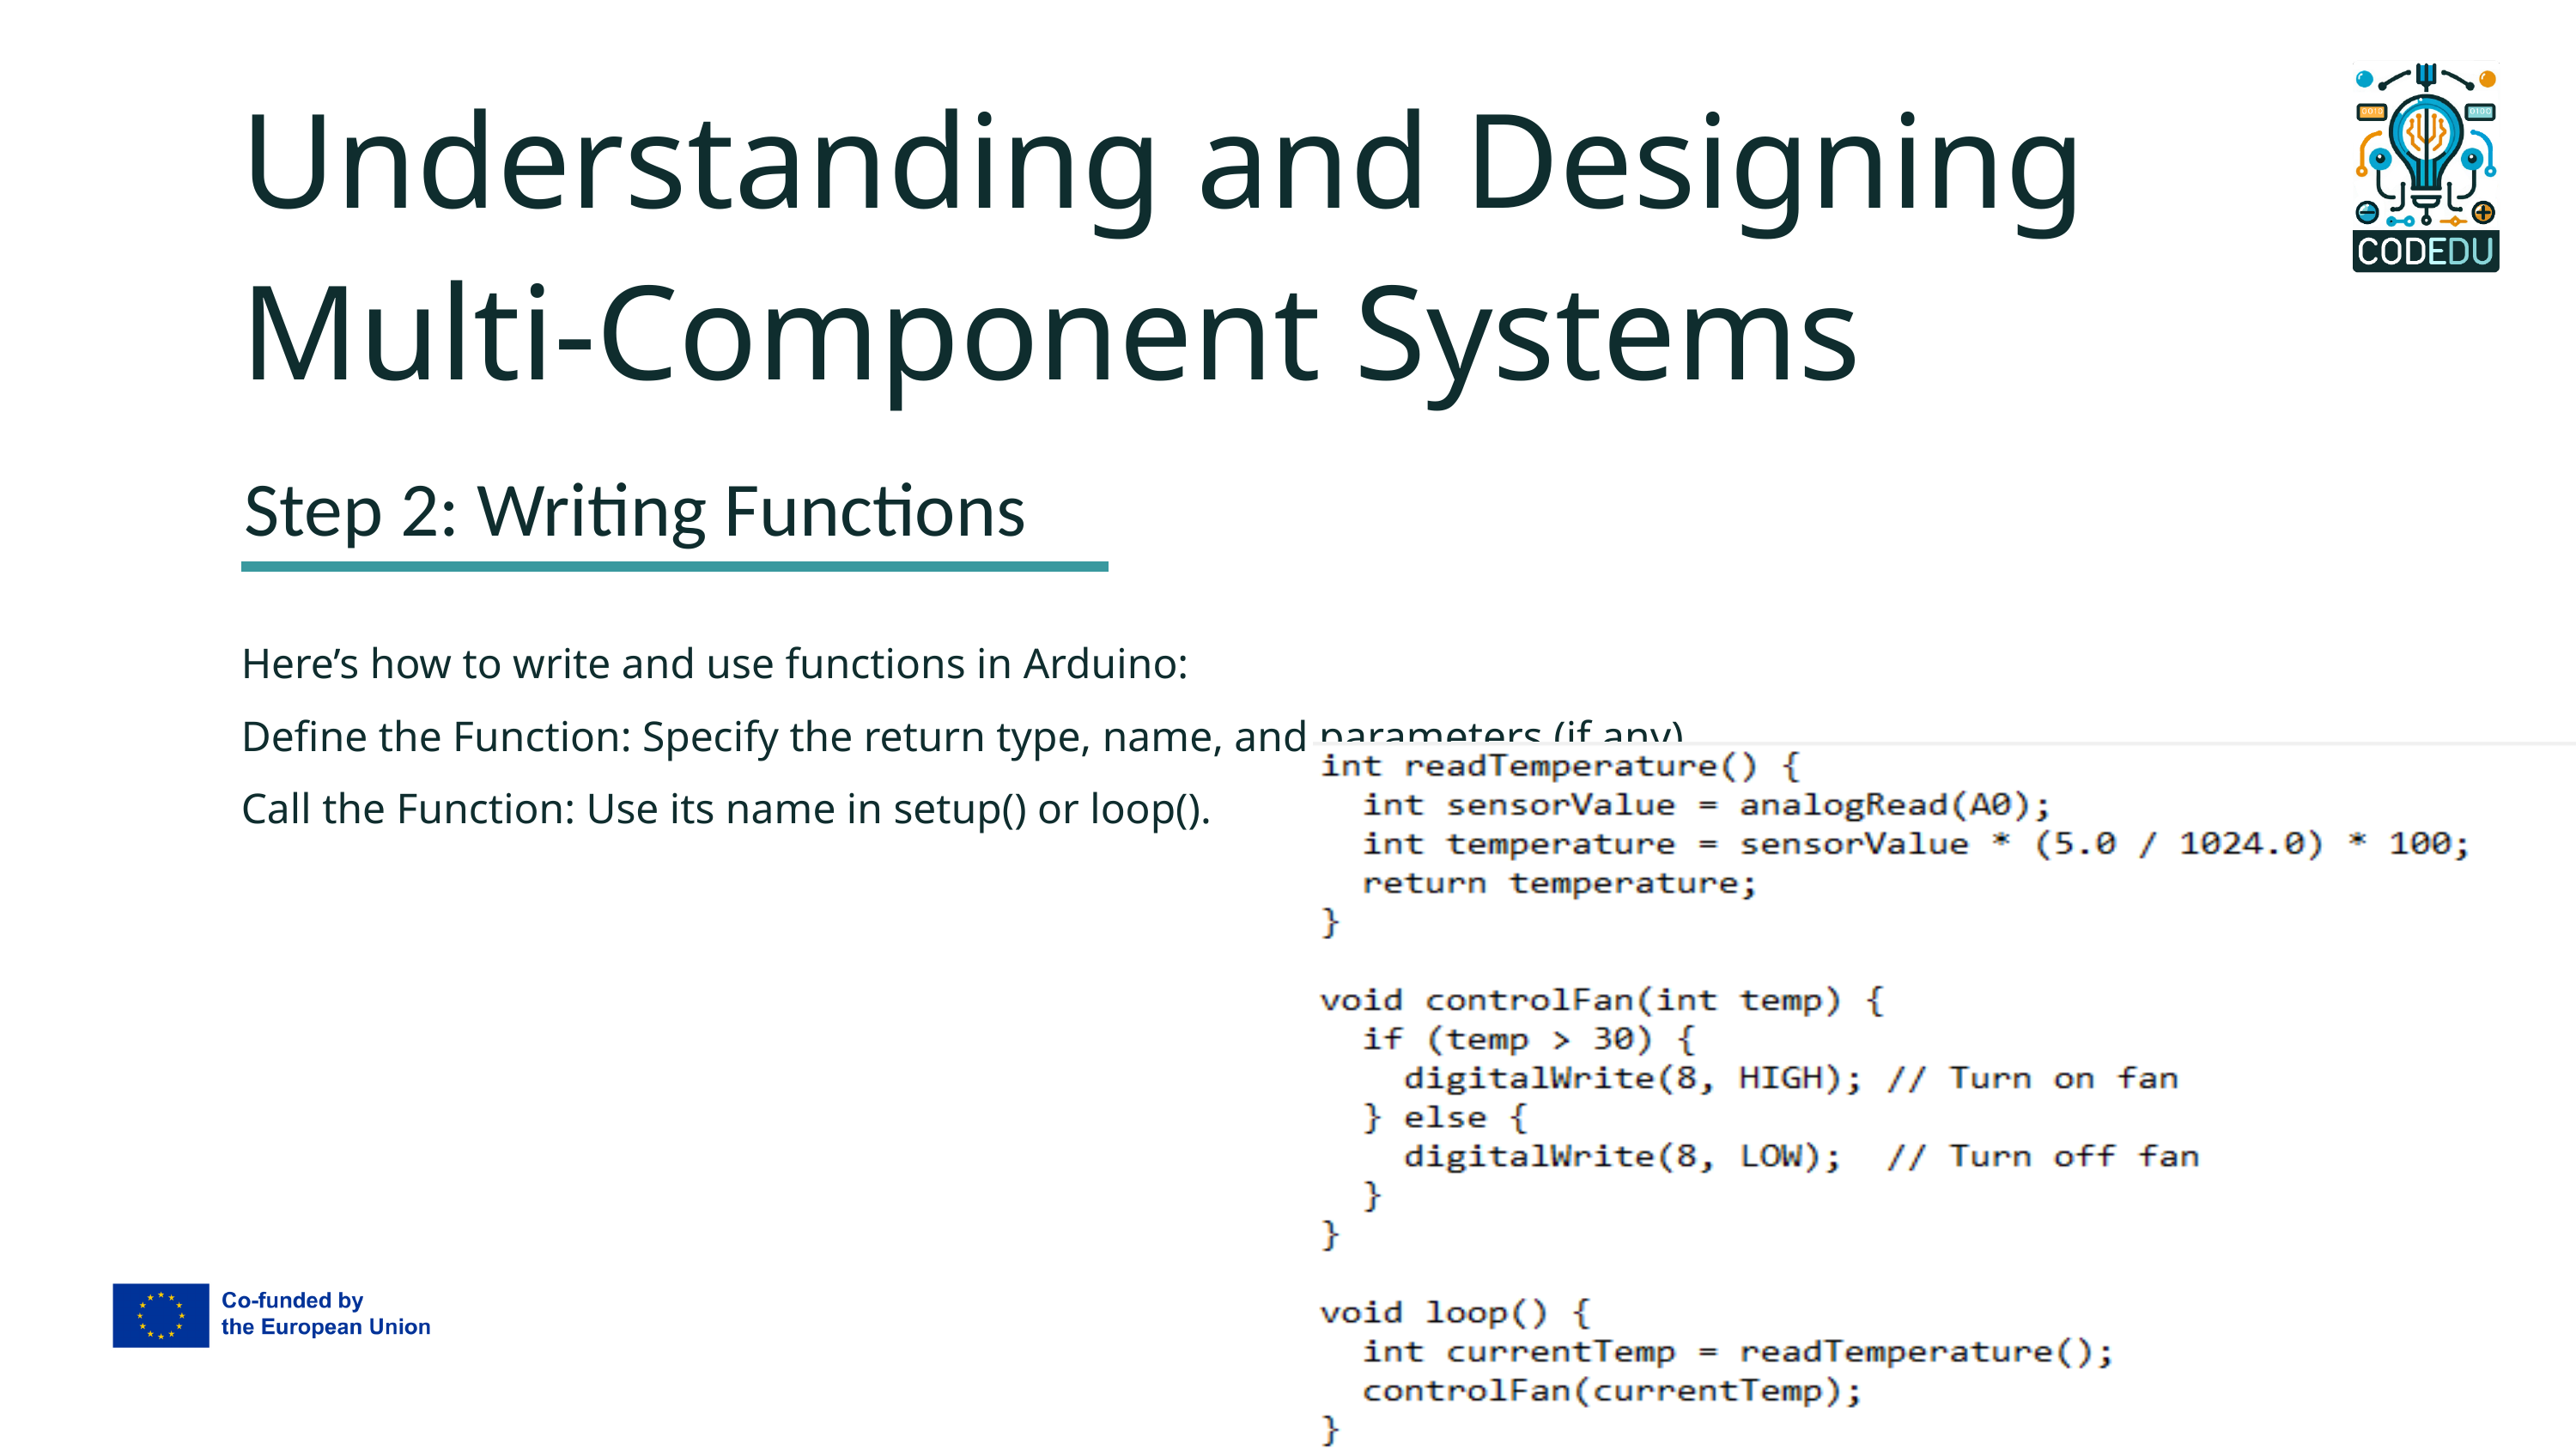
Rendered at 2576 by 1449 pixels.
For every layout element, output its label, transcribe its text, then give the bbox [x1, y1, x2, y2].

text_box Here’s how to write and use functions in Arduino: Define the Function: Specify the return type, name, and parameters (if any). Call the Function: Use its name in setup() or loop(). [240, 615, 2385, 905]
text_box Understanding and Designing Multi-Component Systems [240, 61, 2226, 407]
picture [1313, 742, 2576, 1449]
picture [2221, 0, 2576, 395]
text_box Step 2: Writing Functions [244, 421, 2399, 552]
text_box [107, 1278, 443, 1353]
